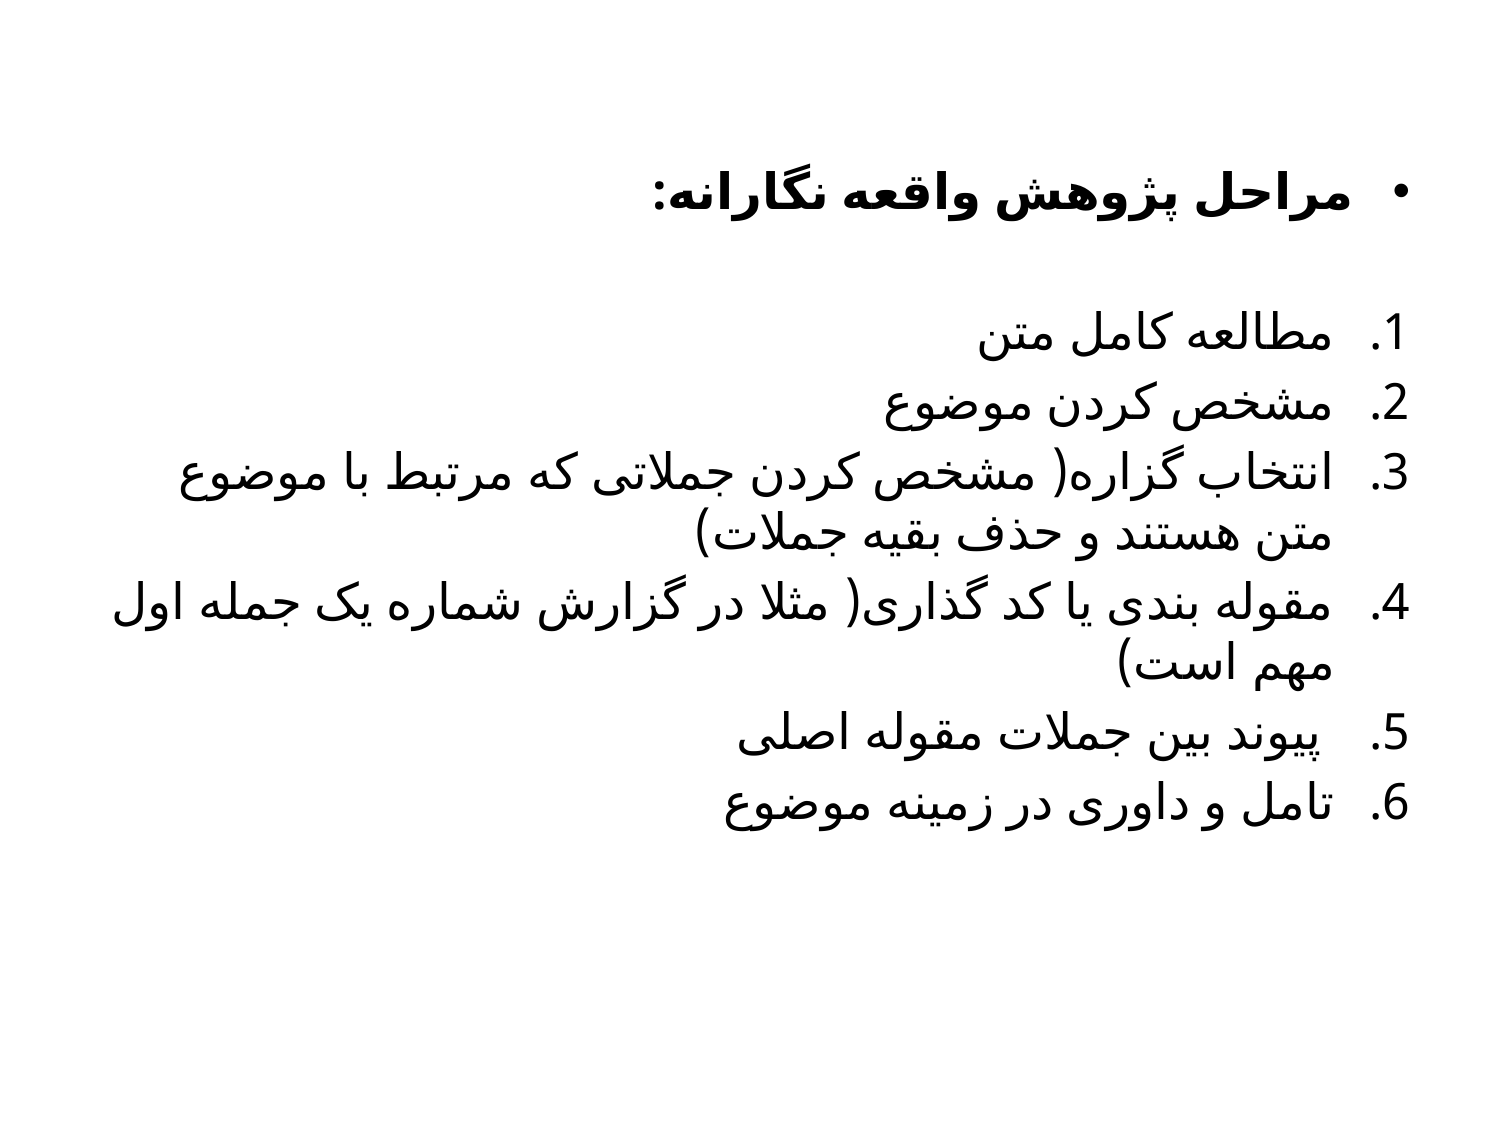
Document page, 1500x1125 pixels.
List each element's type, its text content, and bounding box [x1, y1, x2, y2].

list مراحل پژوهش واقعه نگارانه: مطالعه کامل متن مشخص کردن موضوع انتخاب گزاره( مشخص کردن جملاتی که مرتبط با موضوع متن هستند و حذف بقیه جملات) مقوله بندی یا کد گذاری( مثلا در گزارش شماره یک جمله اول مهم است) پیوند بین جملات مقوله اصلی تامل و داوری در زمینه موضوع [75, 152, 1425, 1005]
